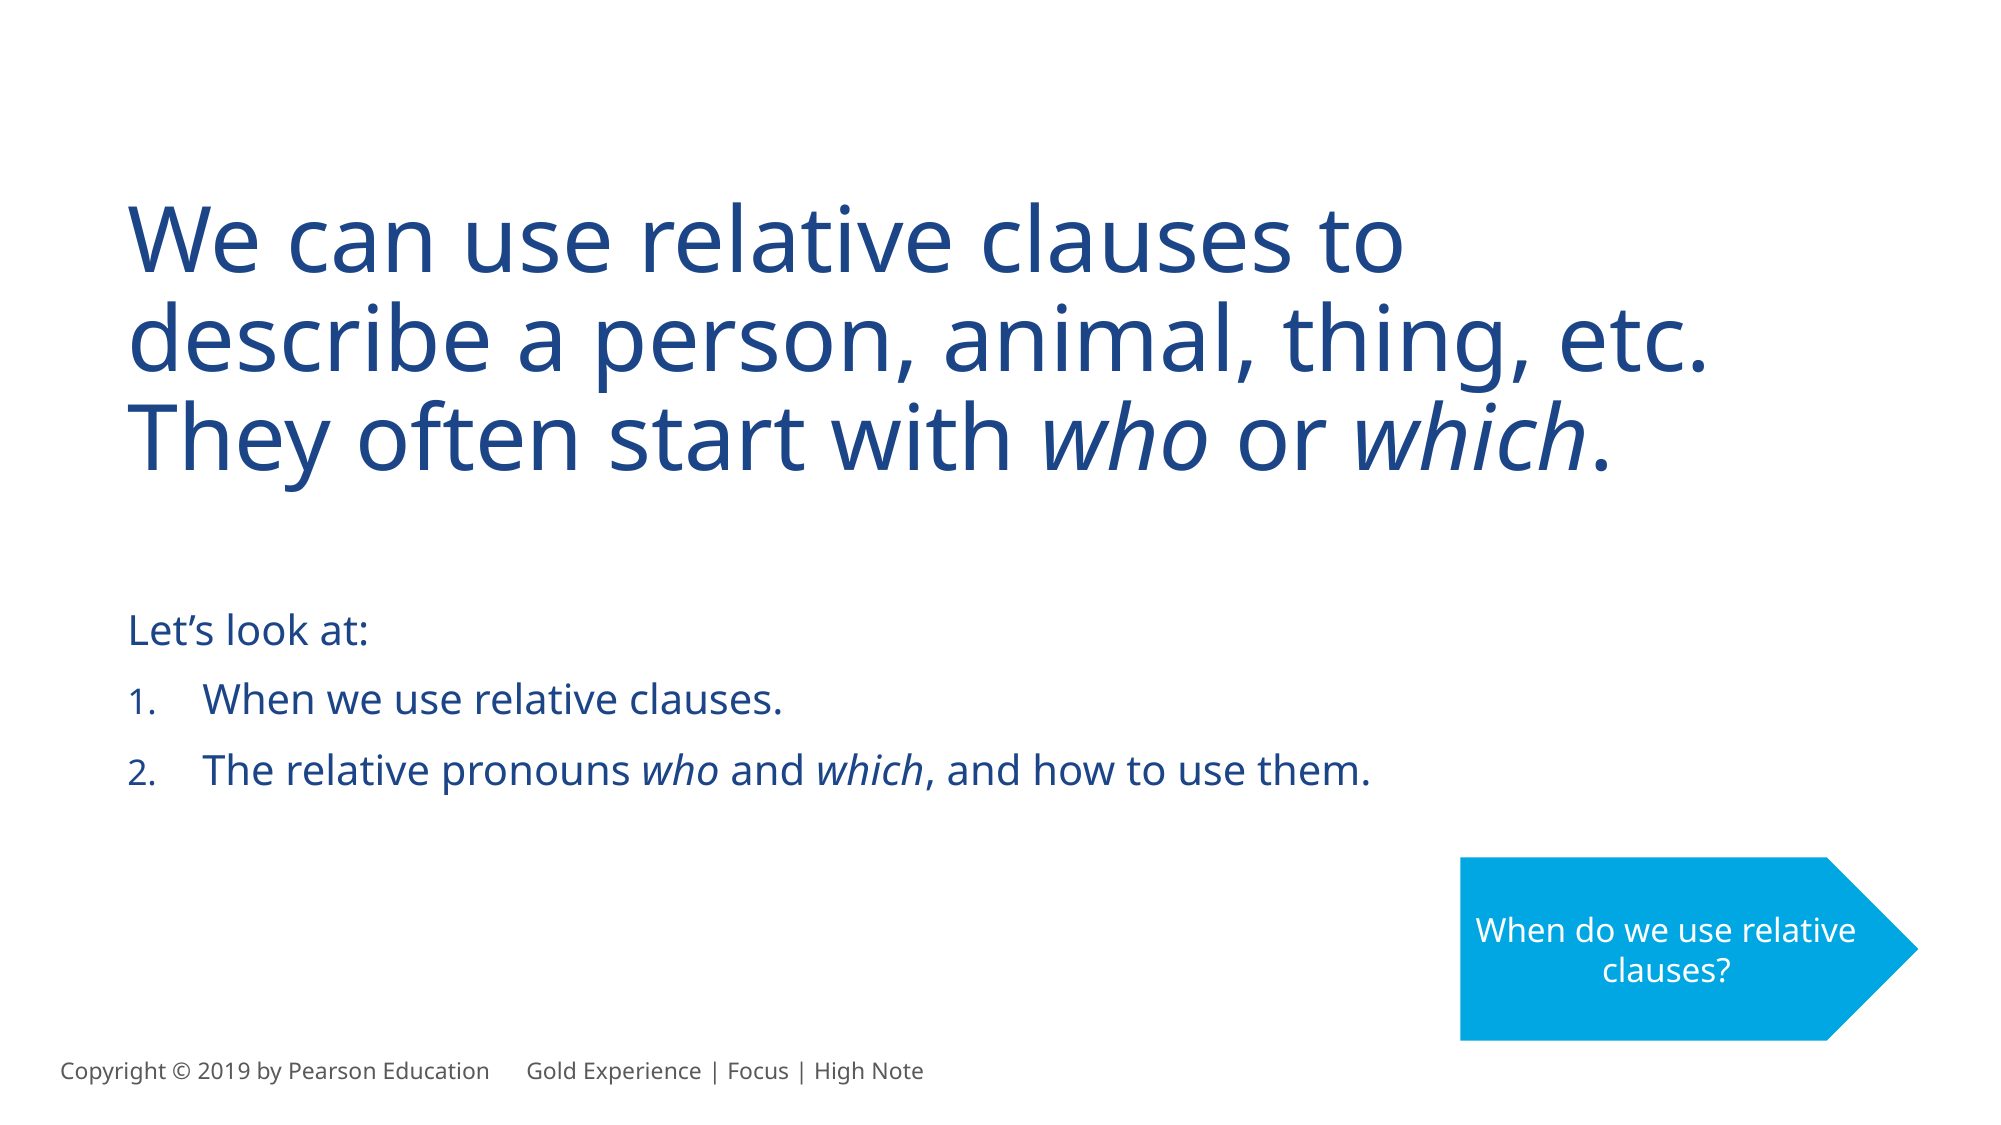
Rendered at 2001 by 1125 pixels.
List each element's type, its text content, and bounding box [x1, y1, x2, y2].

text_box Let’s look at: When we use relative clauses. The relative pronouns who and which, and how to use them. [112, 601, 1763, 975]
text_box We can use relative clauses to describe a person, animal, thing, etc. They often start with who or which. [112, 209, 1779, 474]
text_box When do we use relative clauses? [1458, 855, 1921, 1043]
footer Copyright © 2019 by Pearson Education Gold Experience | Focus | High Note [45, 1040, 1084, 1101]
